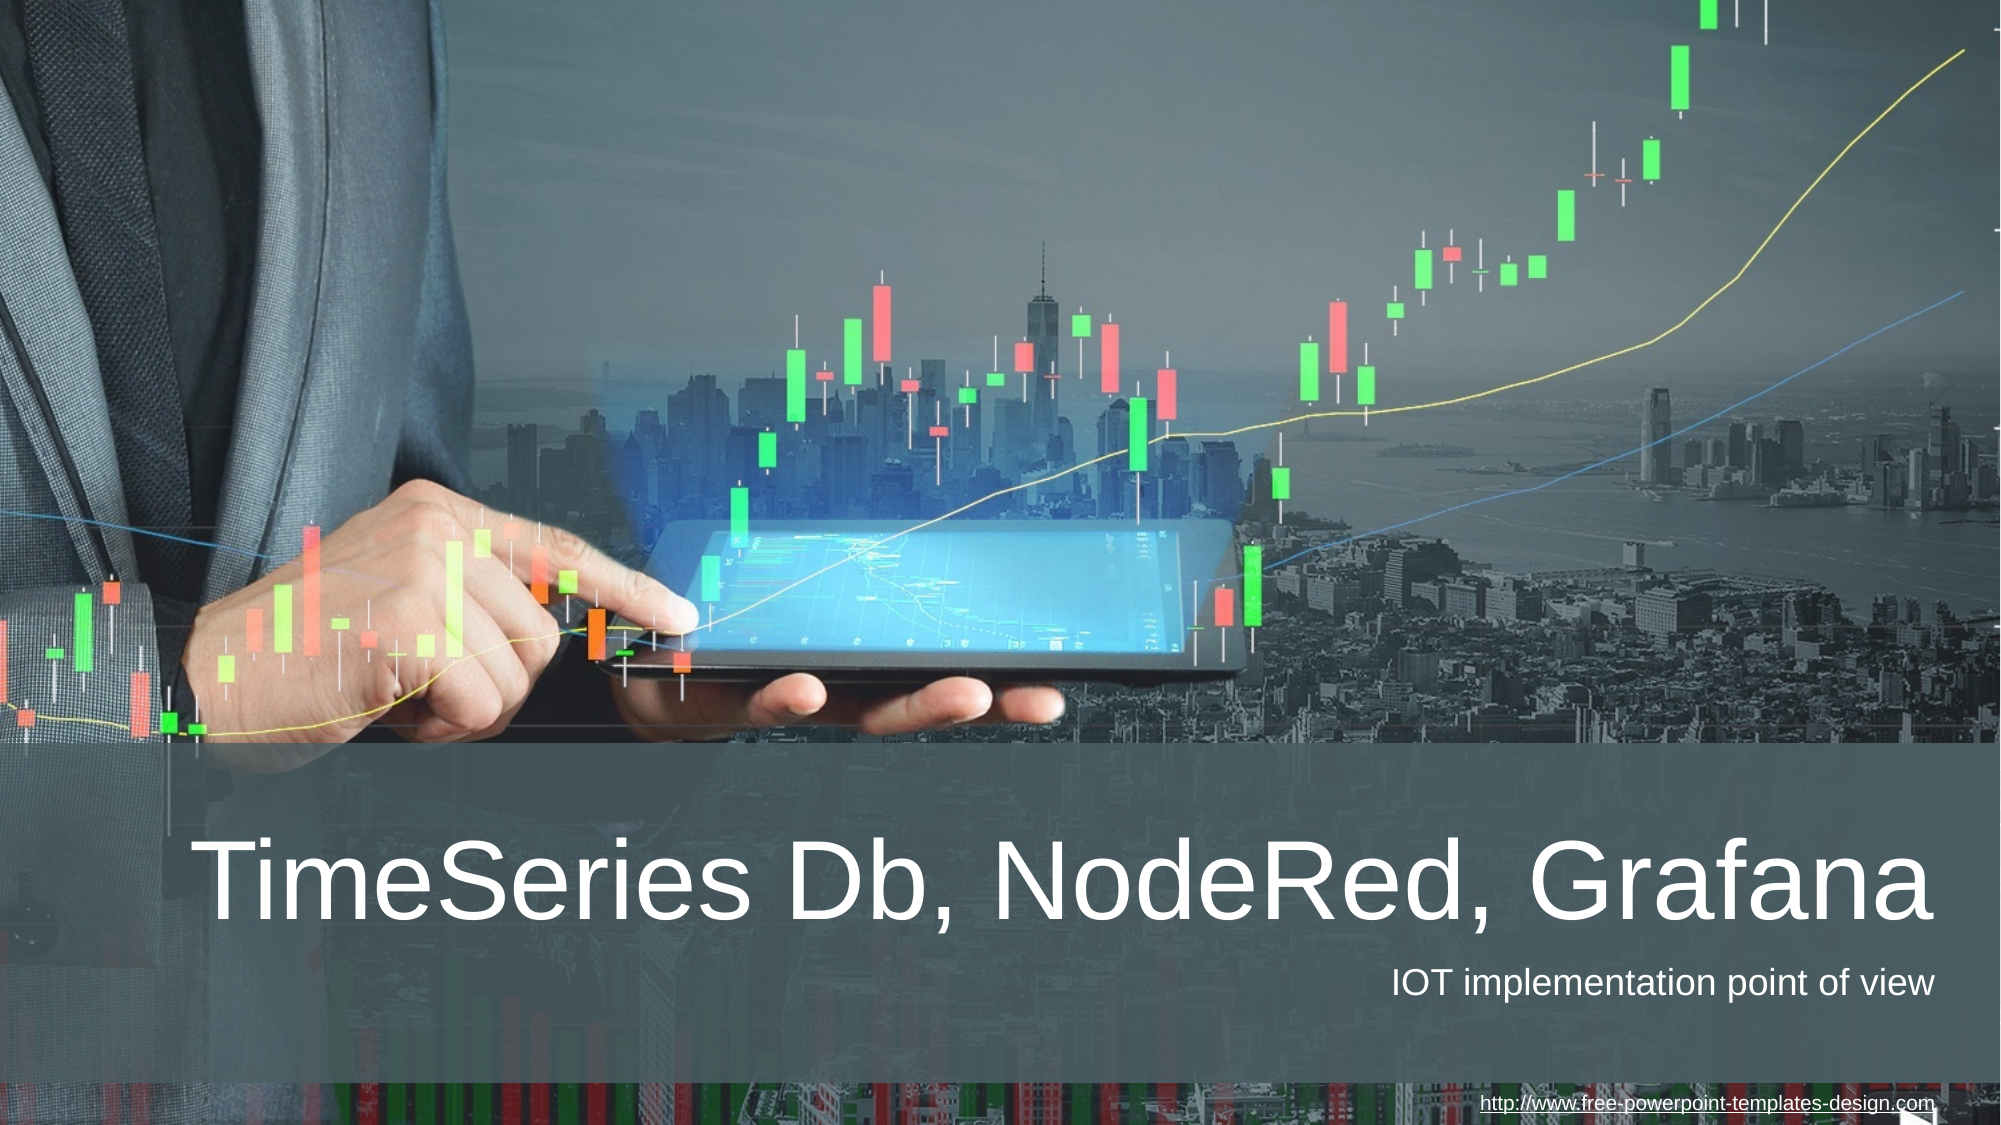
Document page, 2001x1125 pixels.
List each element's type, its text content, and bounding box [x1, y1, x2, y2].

text_box IOT implementation point of view [0, 950, 1950, 1010]
text_box [0, 743, 2000, 1083]
text_box TimeSeries Db, NodeRed, Grafana [0, 799, 1950, 950]
picture [0, 0, 2001, 1125]
text_box http://www.free-powerpoint-templates-design.com [0, 1082, 1950, 1122]
